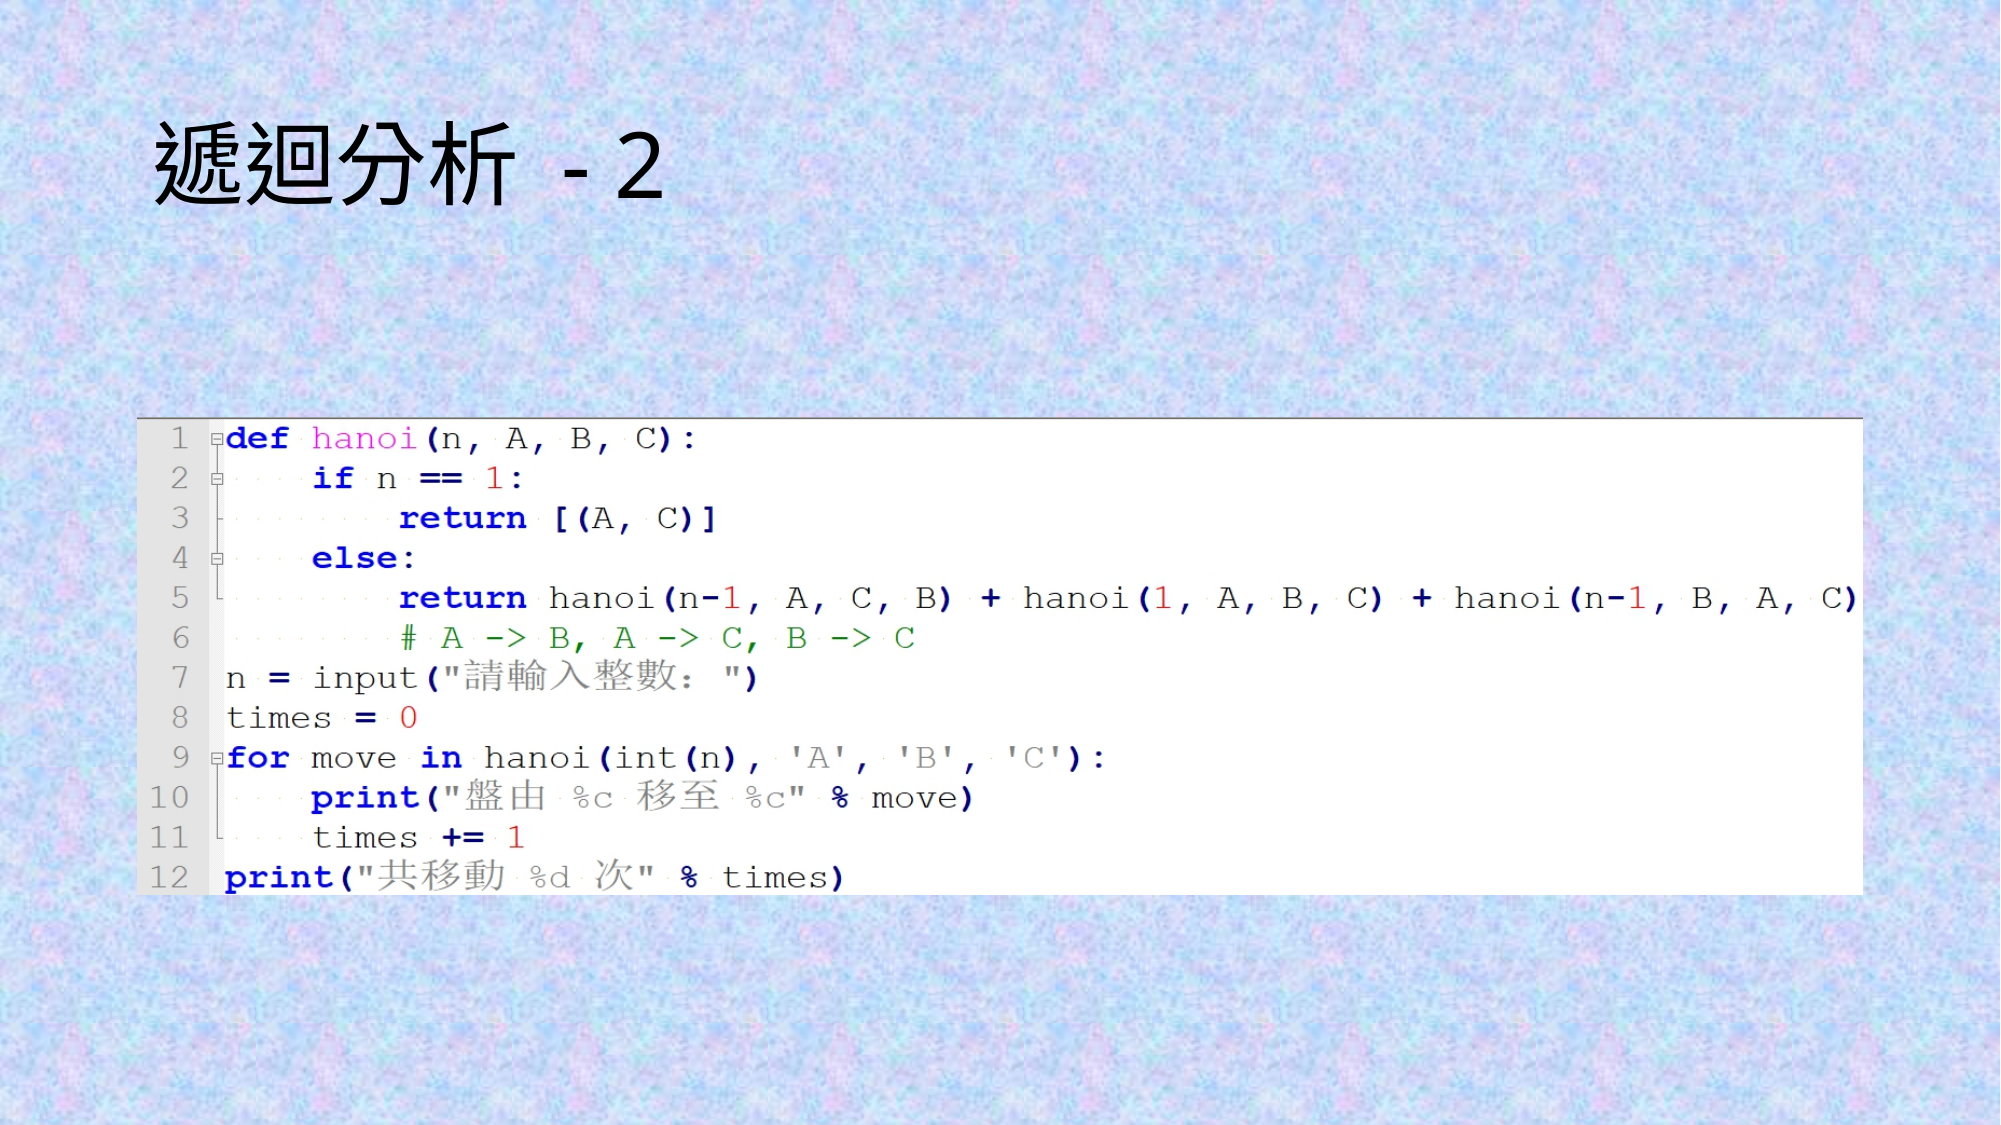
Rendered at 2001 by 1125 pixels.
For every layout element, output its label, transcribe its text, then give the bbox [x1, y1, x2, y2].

title 遞迴分析 - 2 [137, 59, 1863, 278]
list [137, 417, 1863, 895]
picture [0, 0, 2001, 1125]
